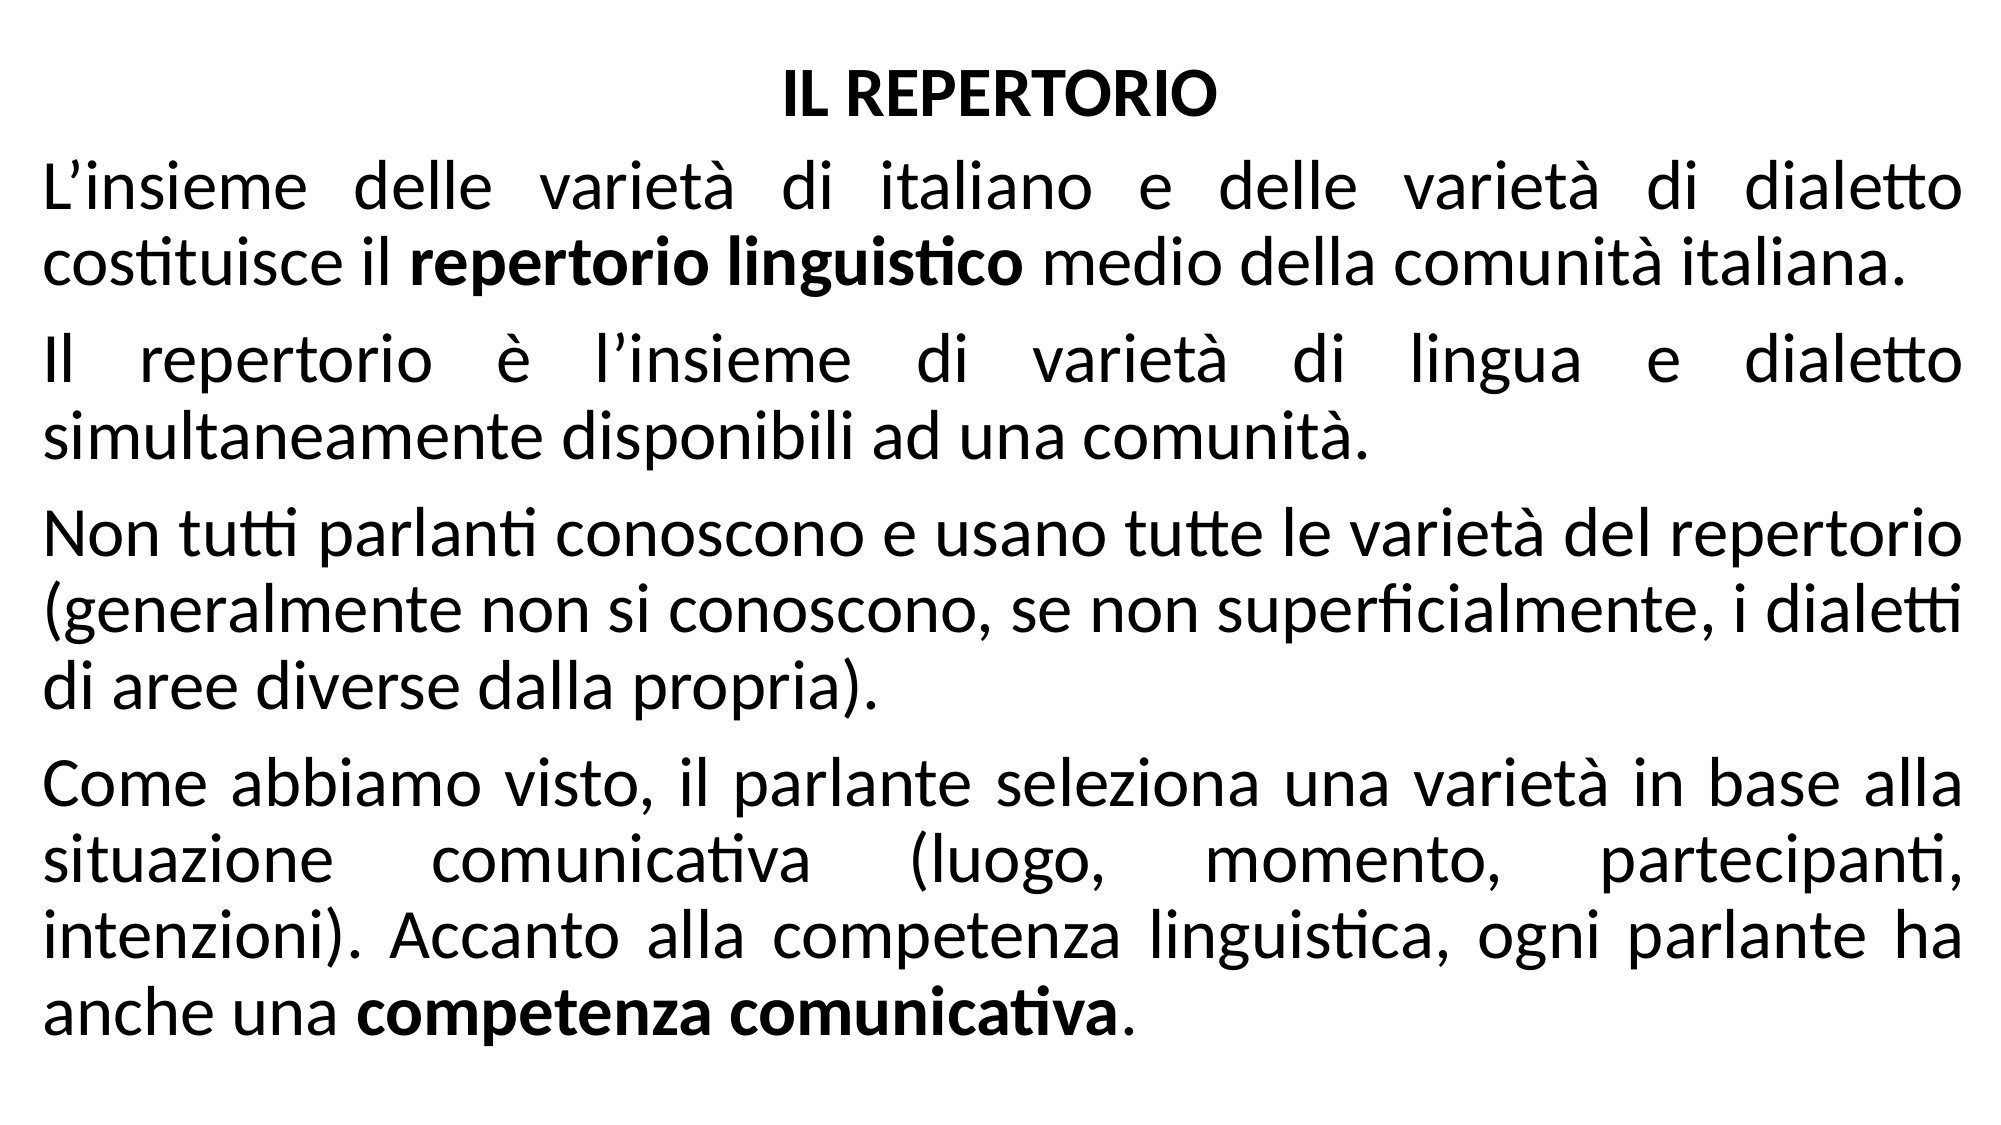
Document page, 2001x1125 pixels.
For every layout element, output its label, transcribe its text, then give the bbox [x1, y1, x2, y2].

text_box L’insieme delle varietà di italiano e delle varietà di dialetto costituisce il repertorio linguistico medio della comunità italiana. Il repertorio è l’insieme di varietà di lingua e dialetto simultaneamente disponibili ad una comunità. Non tutti parlanti conoscono e usano tutte le varietà del repertorio (generalmente non si conoscono, se non superficialmente, i dialetti di aree diverse dalla propria). Come abbiamo visto, il parlante seleziona una varietà in base alla situazione comunicativa (luogo, momento, partecipanti, intenzioni). Accanto alla competenza linguistica, ogni parlante ha anche una competenza comunicativa. [27, 140, 1983, 1087]
title IL REPERTORIO [137, 11, 1863, 140]
